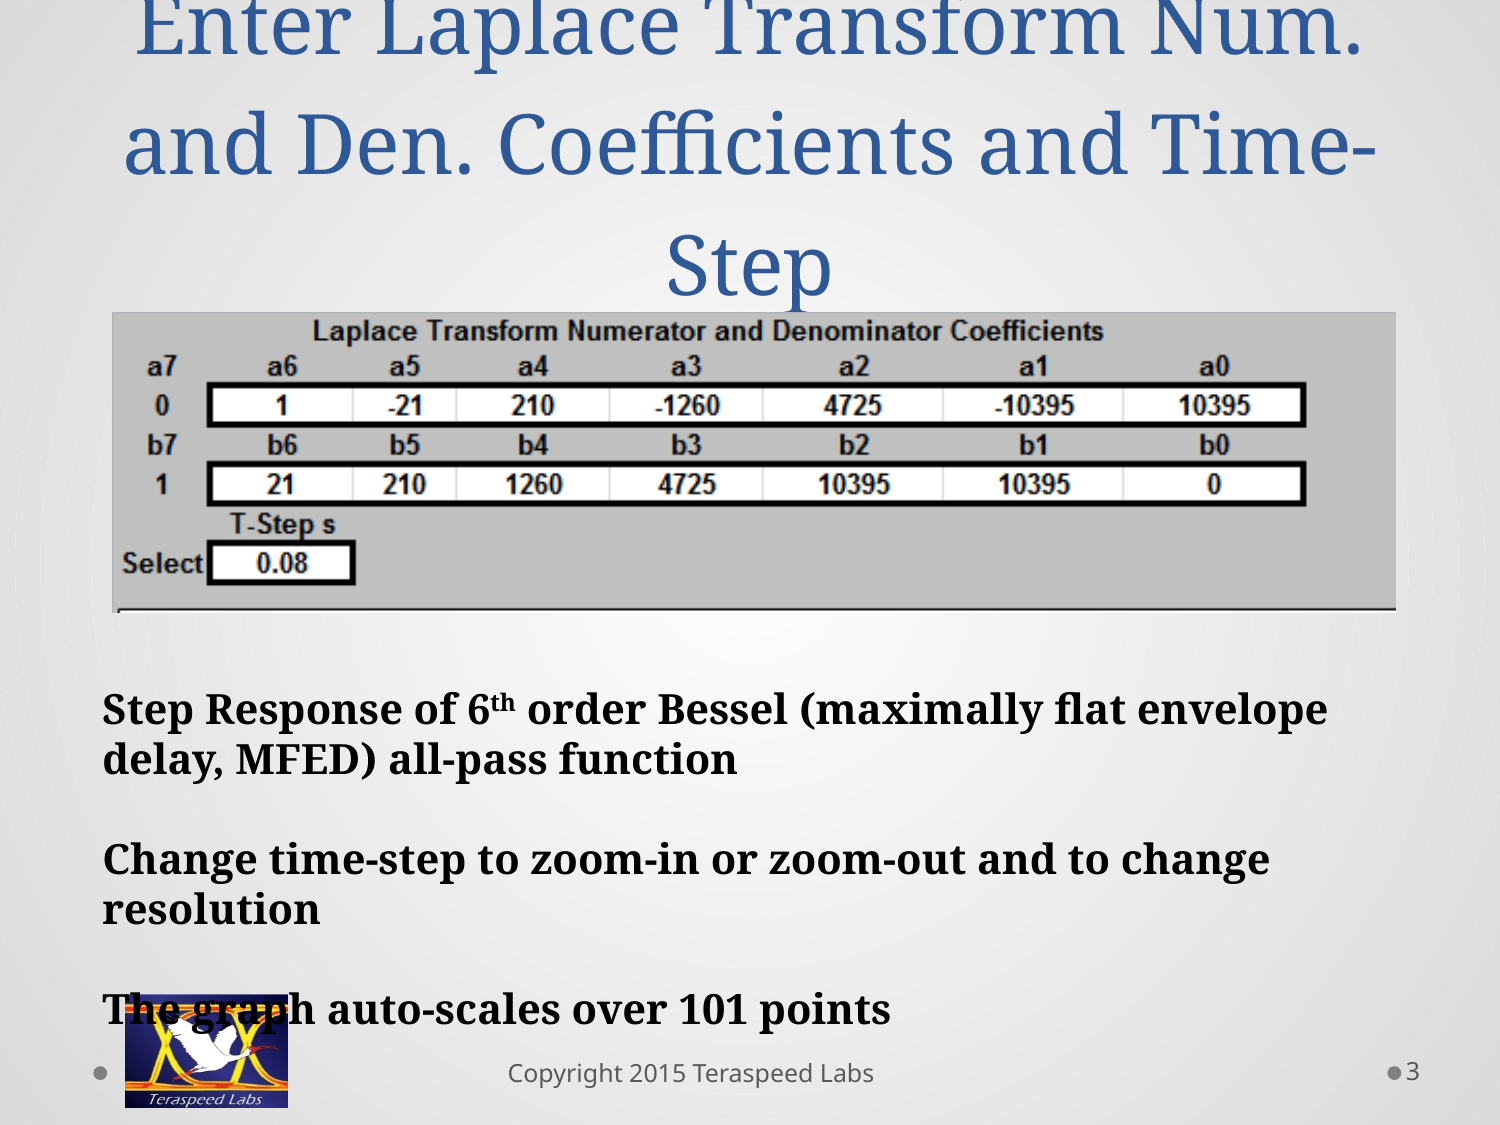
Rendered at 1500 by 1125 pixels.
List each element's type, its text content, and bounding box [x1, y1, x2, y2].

slide_number 3 [1401, 1042, 1494, 1103]
title Enter Laplace Transform Num. and Den. Coefficients and Time-Step [75, 0, 1425, 263]
text_box Step Response of 6th order Bessel (maximally flat envelope delay, MFED) all-pass function Change time-step to zoom-in or zoom-out and to change resolution The graph auto-scales over 101 points [87, 675, 1404, 1040]
picture [125, 1040, 288, 1108]
picture [112, 312, 1396, 613]
footer Copyright 2015 Teraspeed Labs [500, 1044, 968, 1105]
